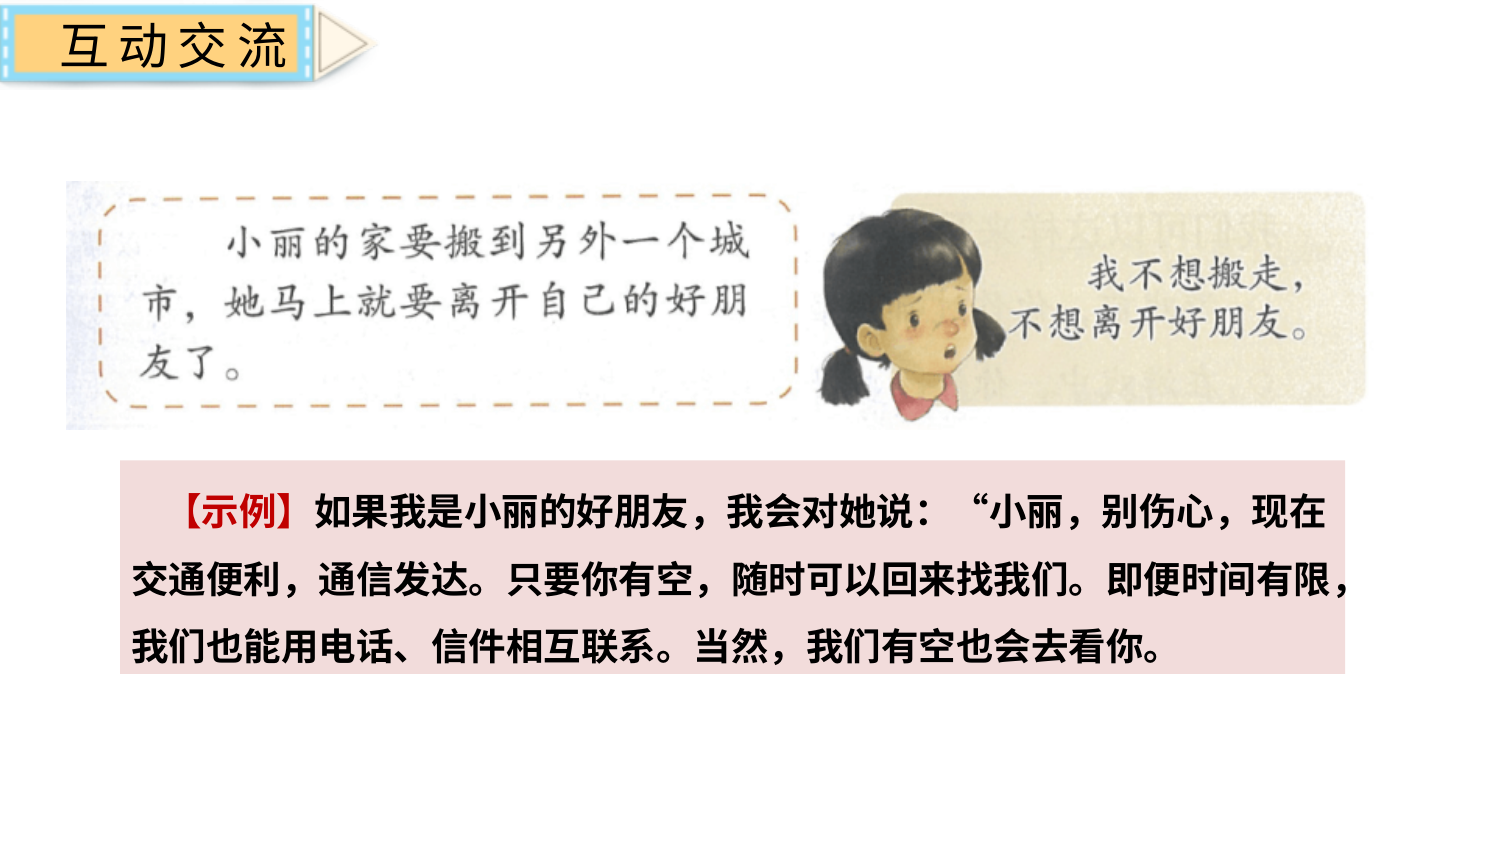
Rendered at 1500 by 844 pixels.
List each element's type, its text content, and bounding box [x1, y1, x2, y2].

picture [0, 0, 386, 90]
picture [65, 181, 1378, 431]
text_box 【示例】如果我是小丽的好朋友，我会对她说：“小丽，别伤心，现在交通便利，通信发达。只要你有空，随时可以回来找我们。即便时间有限，我们也能用电话、信件相互联系。当然，我们有空也会去看你。 [120, 460, 1346, 674]
